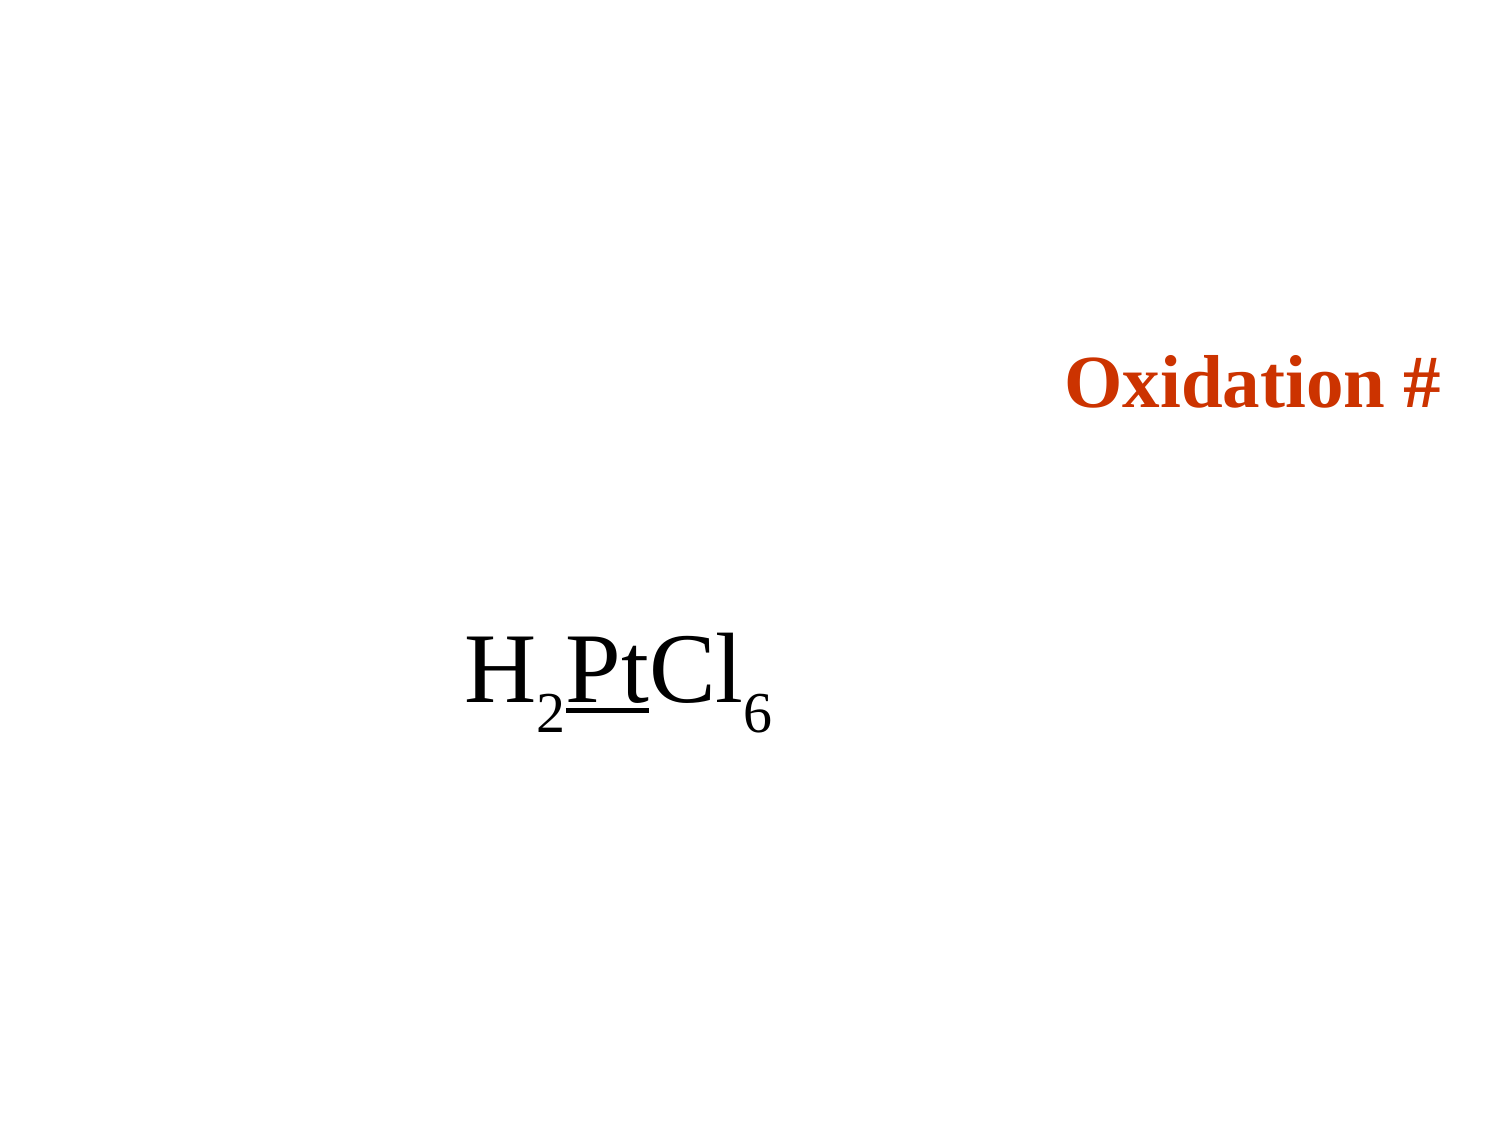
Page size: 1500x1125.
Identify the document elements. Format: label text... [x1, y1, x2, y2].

text_box Oxidation # H2PtCl6 [0, 324, 1500, 842]
